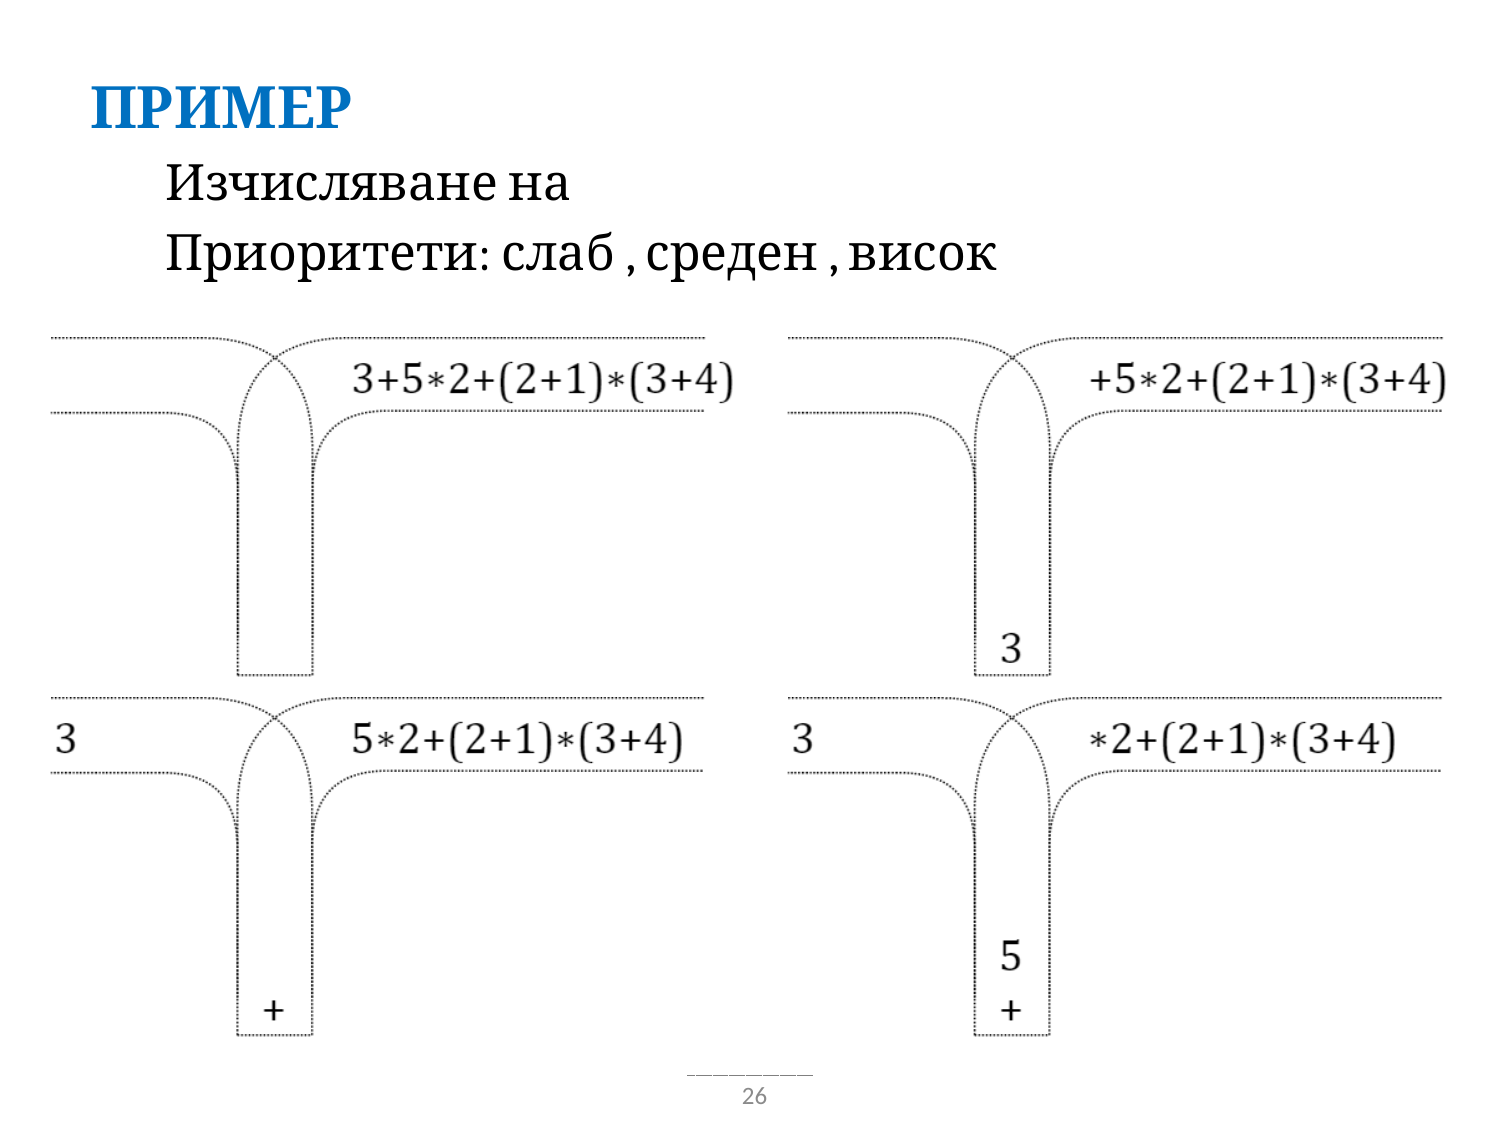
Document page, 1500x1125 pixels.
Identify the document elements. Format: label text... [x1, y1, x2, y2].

picture [49, 337, 1500, 678]
picture [49, 697, 1500, 1038]
slide_number 26 [579, 1065, 930, 1125]
